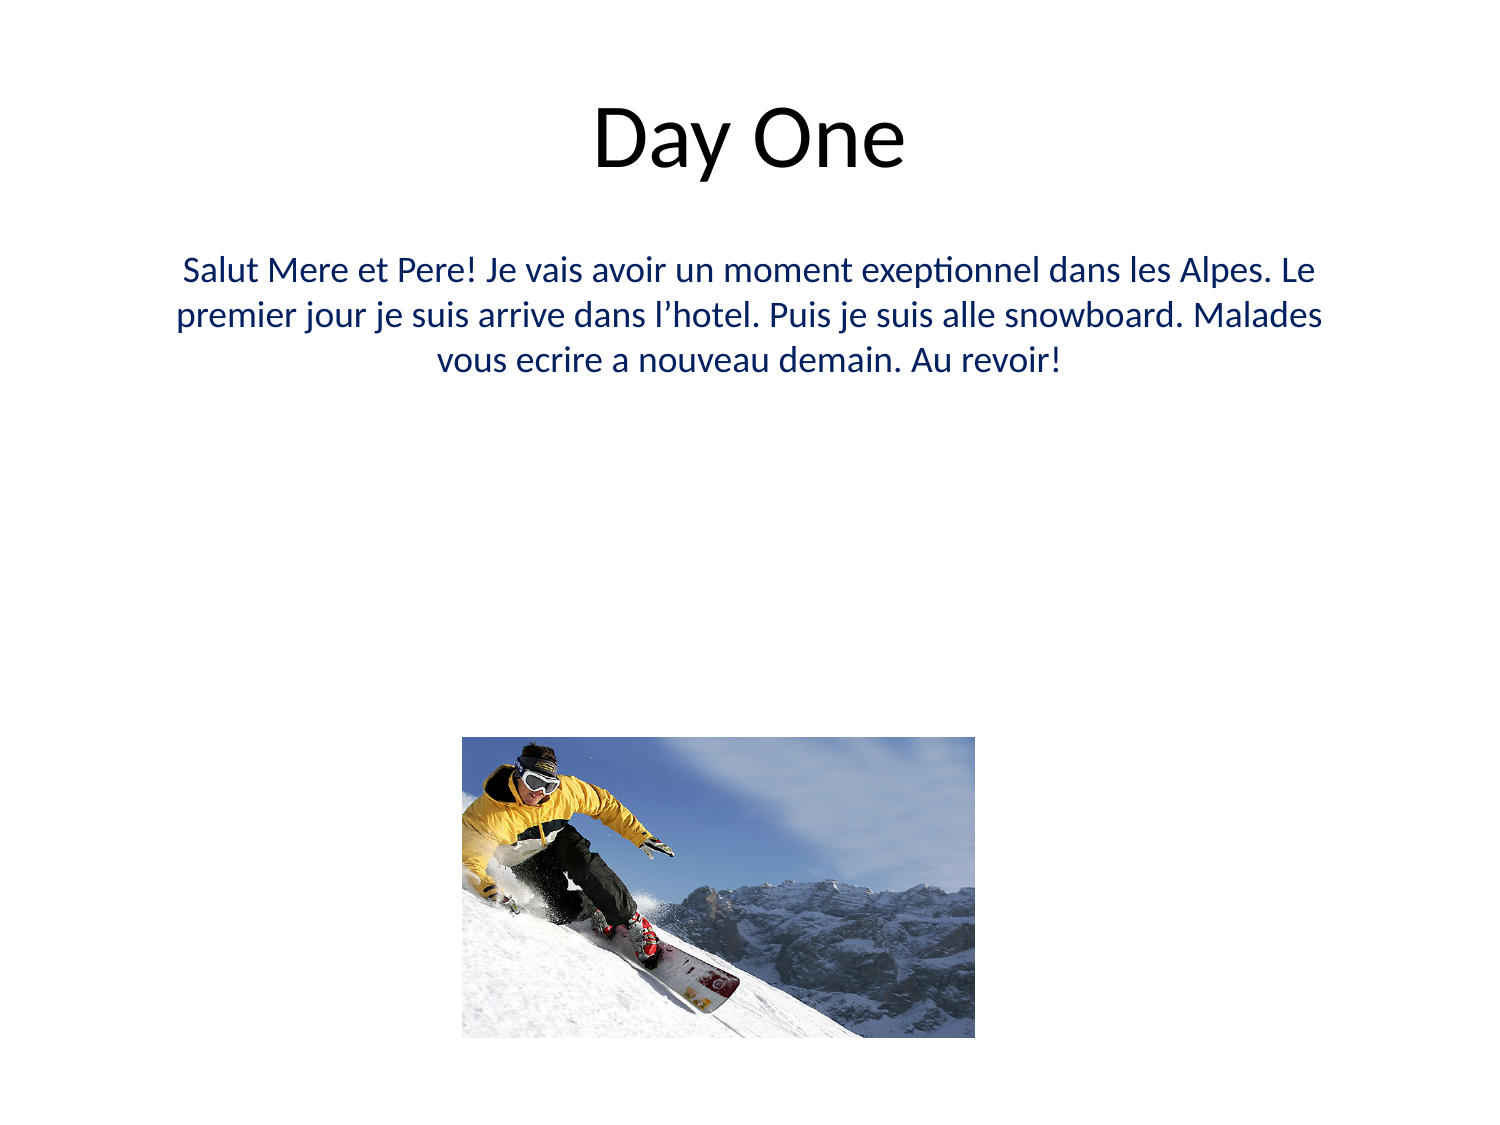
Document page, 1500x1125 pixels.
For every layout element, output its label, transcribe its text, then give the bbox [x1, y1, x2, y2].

picture [462, 737, 976, 1038]
title Day One [112, 37, 1388, 225]
subtitle Salut Mere et Pere! Je vais avoir un moment exeptionnel dans les Alpes. Le premier jour je suis arrive dans l’hotel. Puis je suis alle snowboard. Malades vous ecrire a nouveau demain. Au revoir! [137, 237, 1363, 588]
